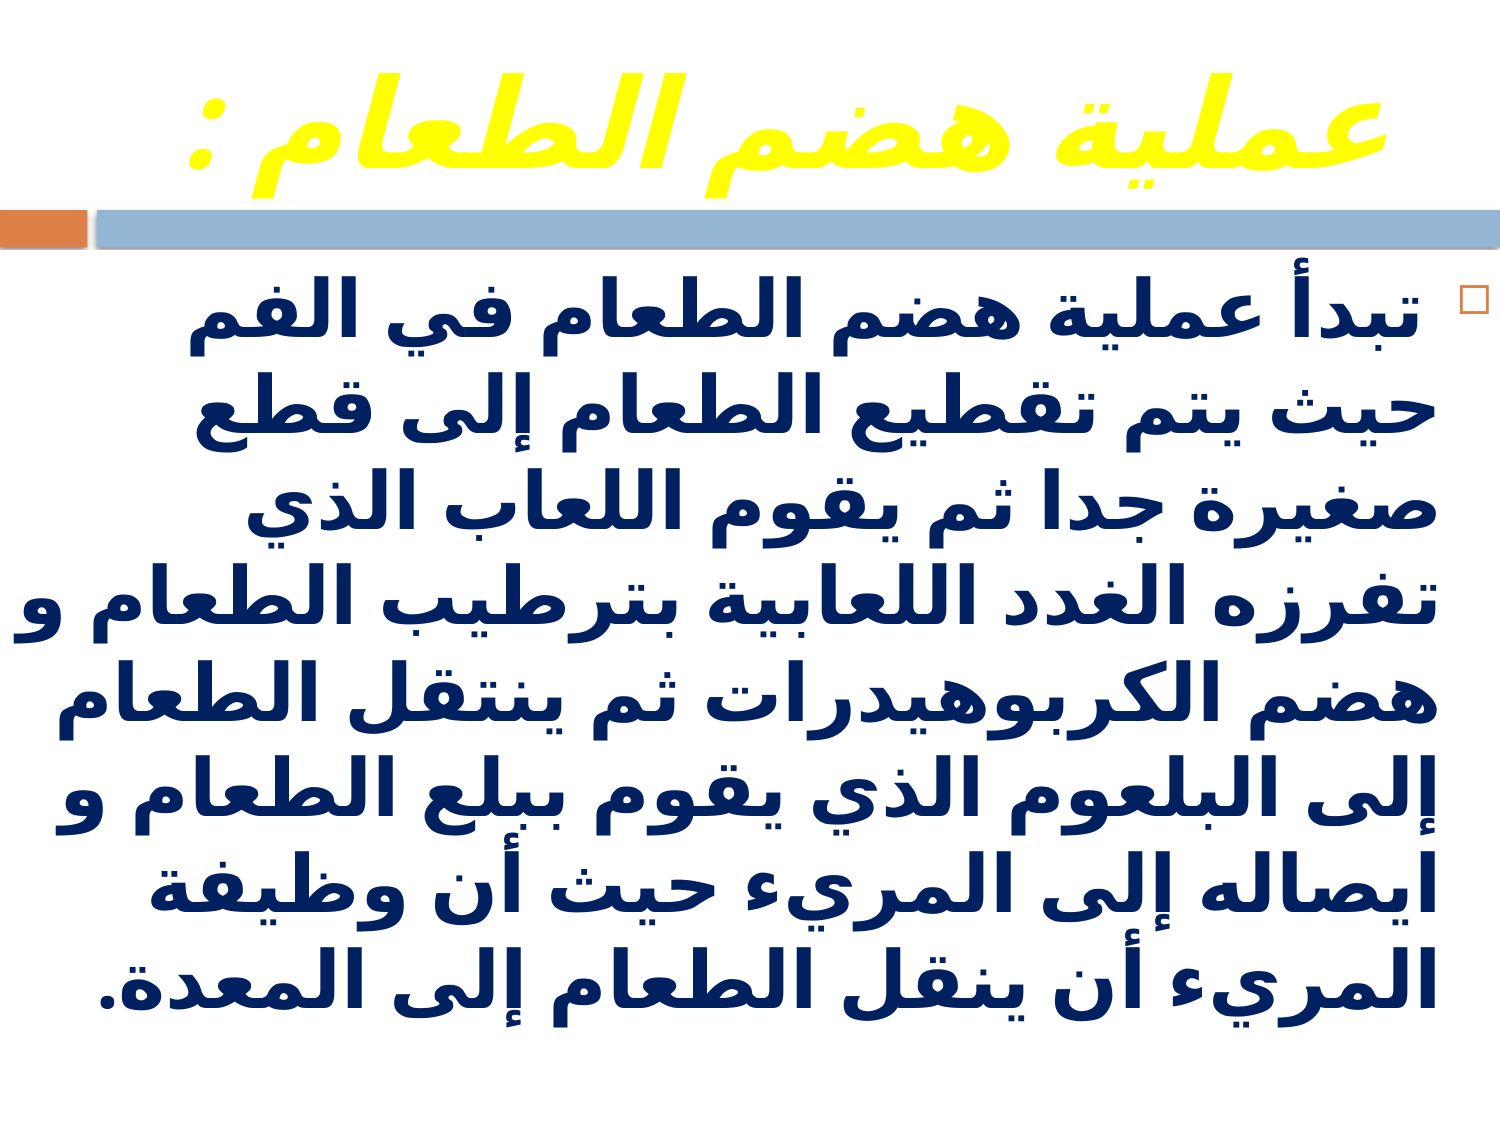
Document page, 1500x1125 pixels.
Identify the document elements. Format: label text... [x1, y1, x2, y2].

list تبدأ عملية هضم الطعام في الفم حيث يتم تقطيع الطعام إلى قطع صغيرة جدا ثم يقوم اللعاب الذي تفرزه الغدد اللعابية بترطيب الطعام و هضم الكربوهيدرات ثم ينتقل الطعام إلى البلعوم الذي يقوم ببلع الطعام و ايصاله إلى المريء حيث أن وظيفة المريء أن ينقل الطعام إلى المعدة. [0, 249, 1500, 1125]
title عملية هضم الطعام : [100, 37, 1438, 200]
